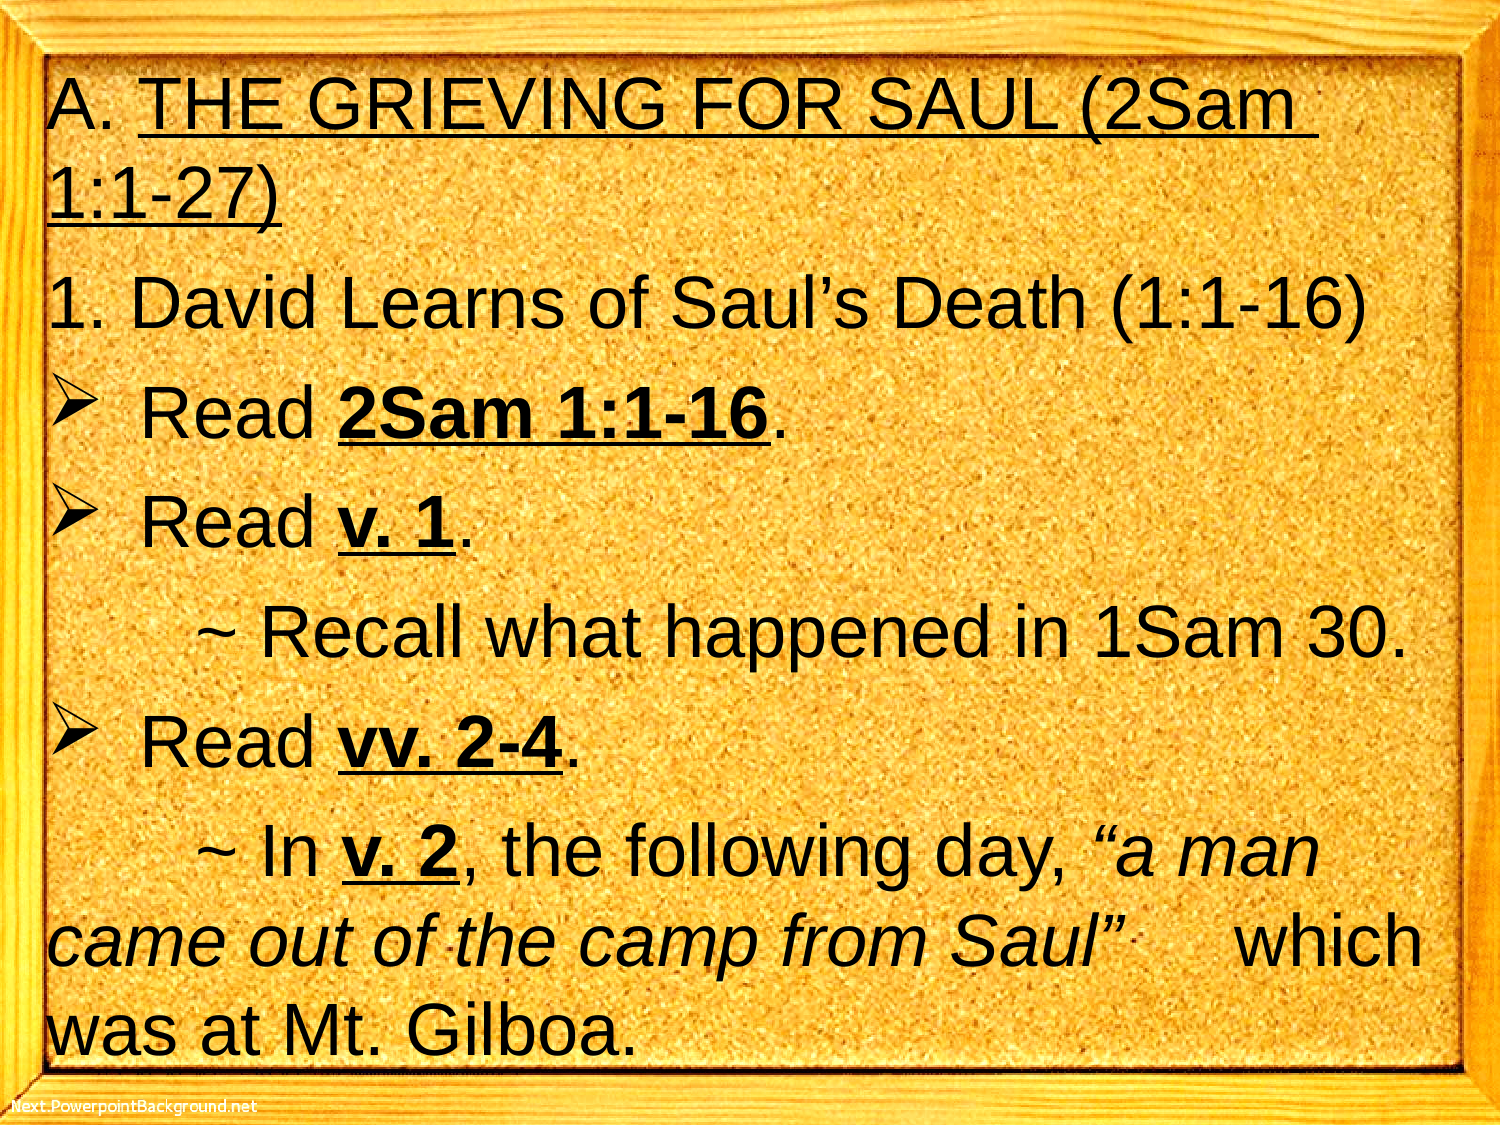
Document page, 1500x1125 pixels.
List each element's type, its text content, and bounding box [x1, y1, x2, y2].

picture [0, 0, 1500, 1125]
subtitle A. THE GRIEVING FOR SAUL (2Sam 1:1-27) 1. David Learns of Saul’s Death (1:1-16) Read 2Sam 1:1-16. Read v. 1. ~ Recall what happened in 1Sam 30. Read vv. 2-4. ~ In v. 2, the following day, “a man came out of the camp from Saul” which was at Mt. Gilboa. [31, 48, 1467, 1081]
